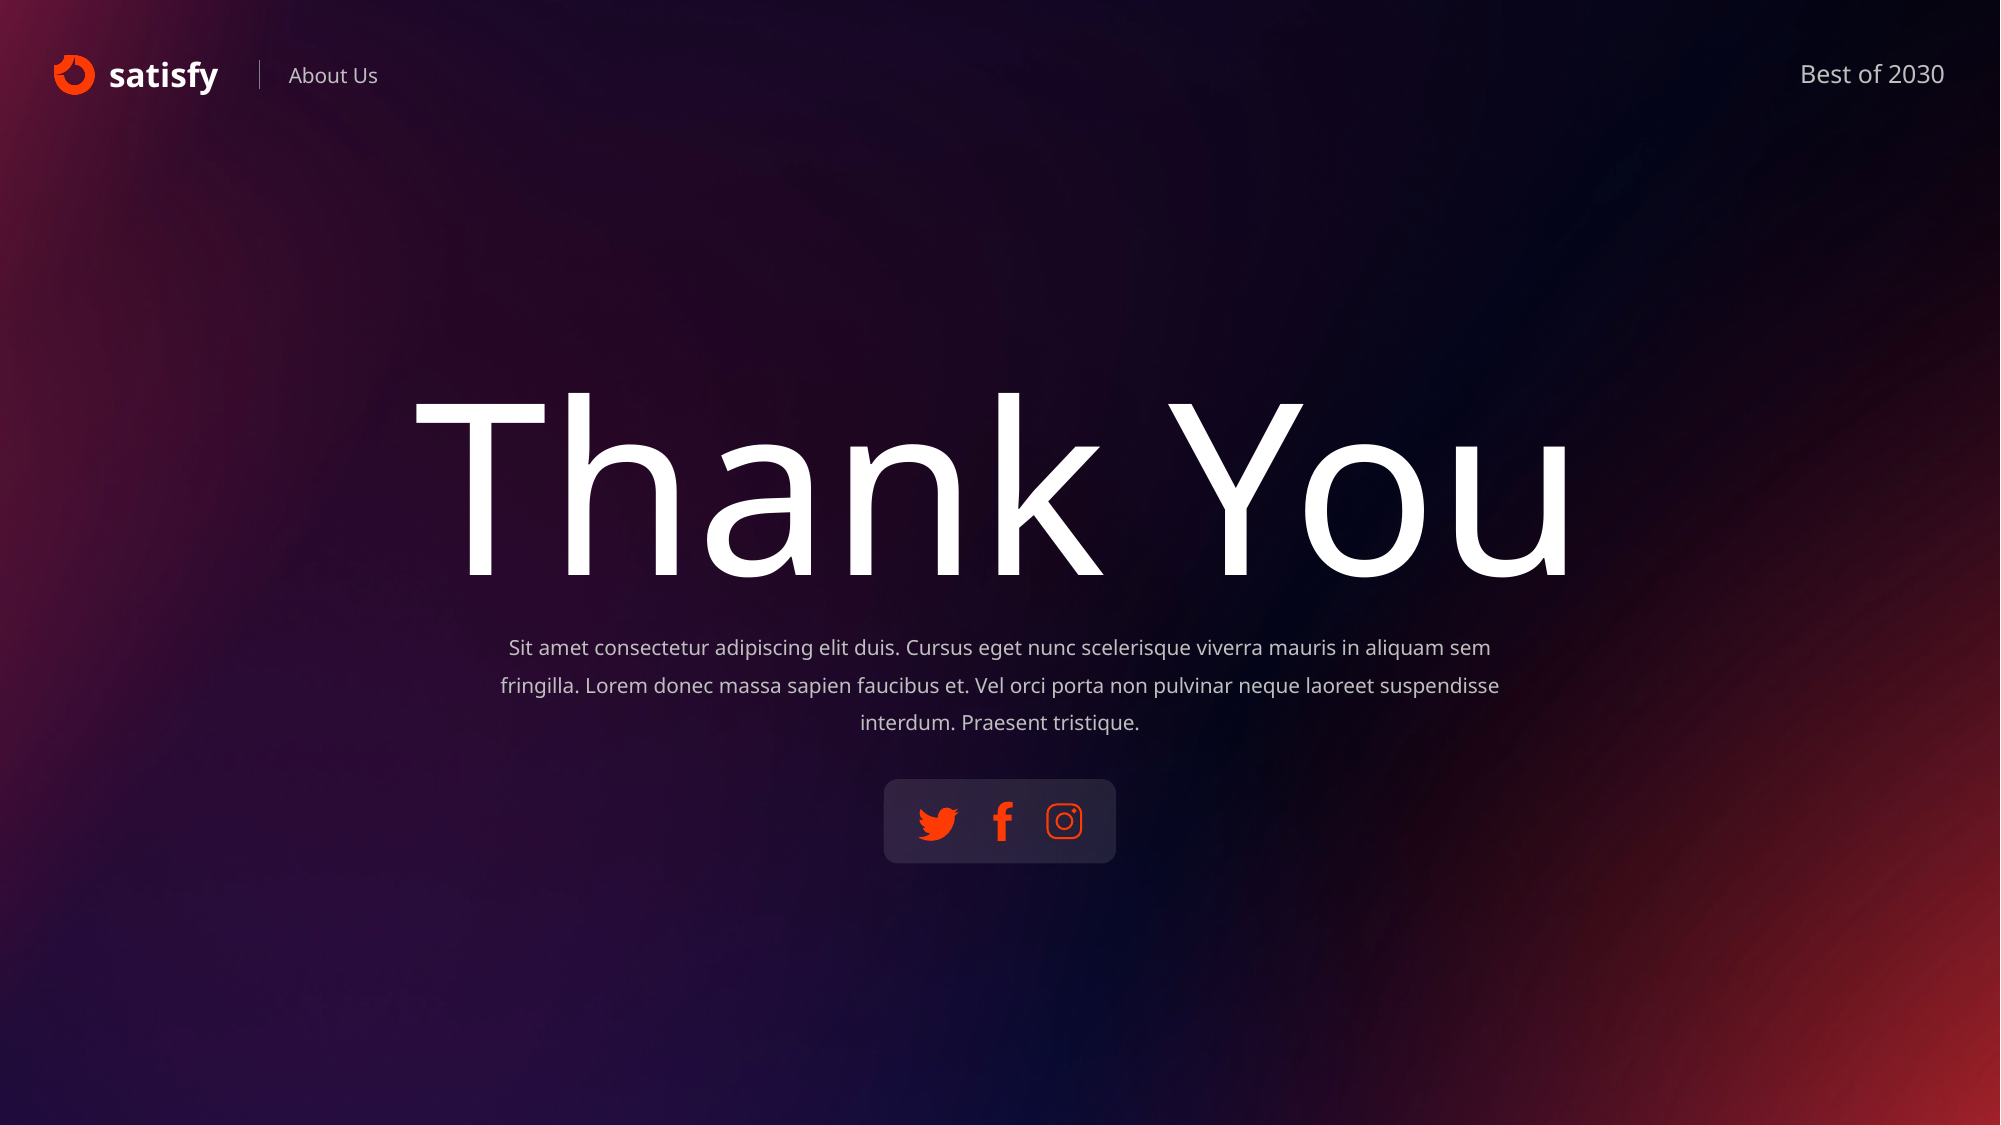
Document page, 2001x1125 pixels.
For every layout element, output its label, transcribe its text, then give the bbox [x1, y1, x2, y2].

text_box About Us [288, 62, 418, 88]
picture [0, 0, 2000, 1125]
text_box [918, 807, 959, 841]
text_box [882, 778, 1118, 865]
text_box satisfy [109, 54, 251, 95]
text_box Thank You [299, 335, 1701, 624]
text_box [993, 801, 1013, 841]
text_box Sit amet consectetur adipiscing elit duis. Cursus eget nunc scelerisque viverra mauris in aliquam sem fringilla. Lorem donec massa sapien faucibus et. Vel orci porta non pulvinar neque laoreet suspendisse interdum. Praesent tristique. [474, 622, 1526, 735]
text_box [1047, 804, 1082, 839]
text_box Best of 2030 [1778, 58, 1946, 89]
